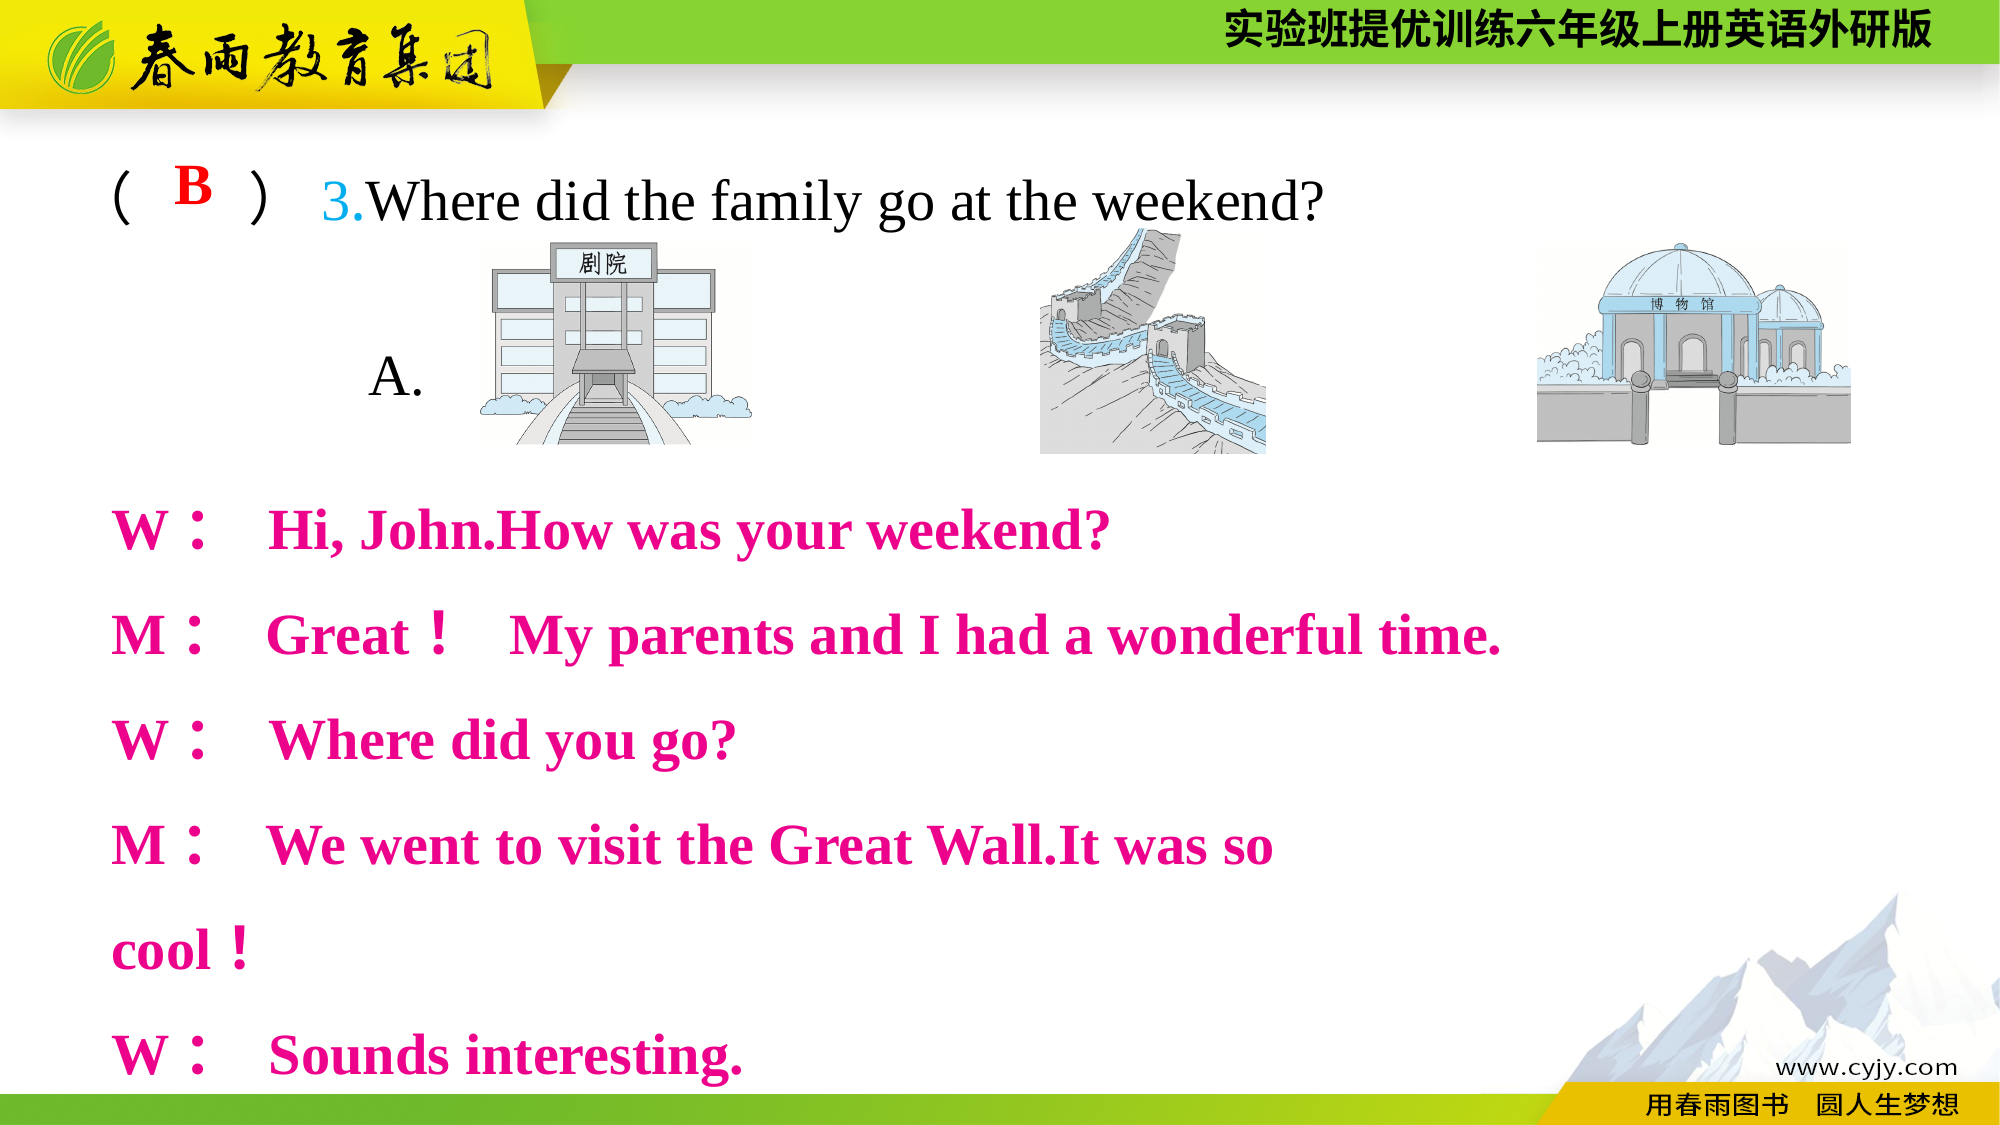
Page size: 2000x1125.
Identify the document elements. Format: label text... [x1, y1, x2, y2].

text_box B [160, 139, 244, 224]
list （ ）3.Where did the family go at the weekend? A. B. C. [59, 119, 1944, 418]
text_box W： Hi, John.How was your weekend? M： Great！ My parents and I had a wonderful time. W： Where did you go? M： We went to visit the Great Wall.It was so cool！ W： Sounds interesting. [96, 448, 1944, 1094]
picture [0, 0, 2000, 1125]
